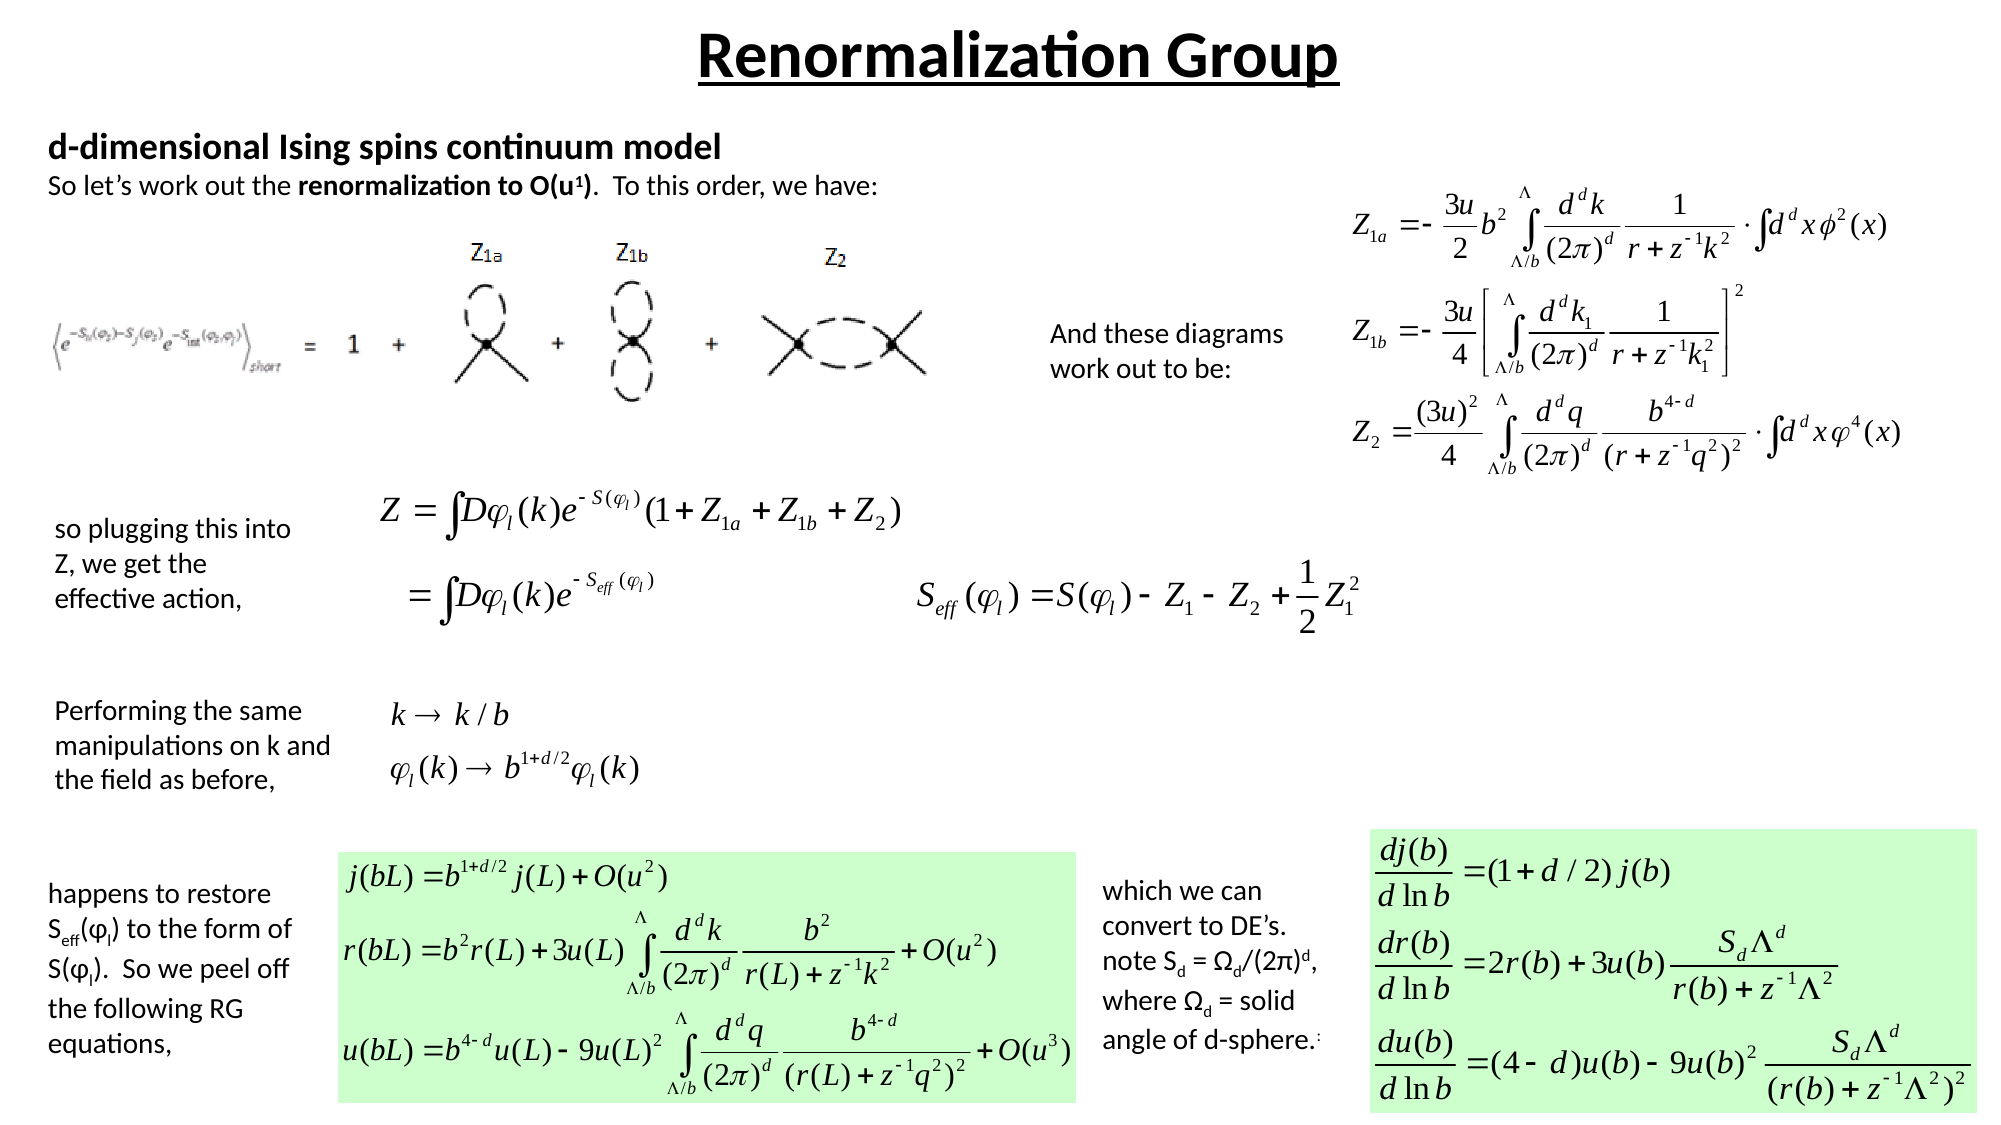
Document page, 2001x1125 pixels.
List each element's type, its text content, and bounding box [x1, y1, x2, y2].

text_box And these diagrams work out to be: [1035, 306, 1316, 392]
text_box Renormalization Group [682, 3, 1356, 99]
text_box which we can convert to DE’s. note Sd = Ωd/(2π)d, where Ωd = solid angle of d-sphere.: [1087, 863, 1347, 1063]
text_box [338, 851, 1077, 1103]
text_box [1369, 828, 1978, 1116]
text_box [385, 695, 647, 795]
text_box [1347, 178, 1907, 480]
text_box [373, 476, 1366, 643]
picture [39, 232, 937, 405]
text_box Performing the same manipulations on k and the field as before, [39, 683, 386, 804]
text_box d-dimensional Ising spins continuum model So let’s work out the renormalization to O(u1). To this order, we have: [33, 114, 1176, 209]
text_box so plugging this into Z, we get the effective action, [39, 501, 322, 622]
text_box happens to restore Seff(φl) to the form of S(φl). So we peel off the following RG equations, [33, 867, 317, 1067]
